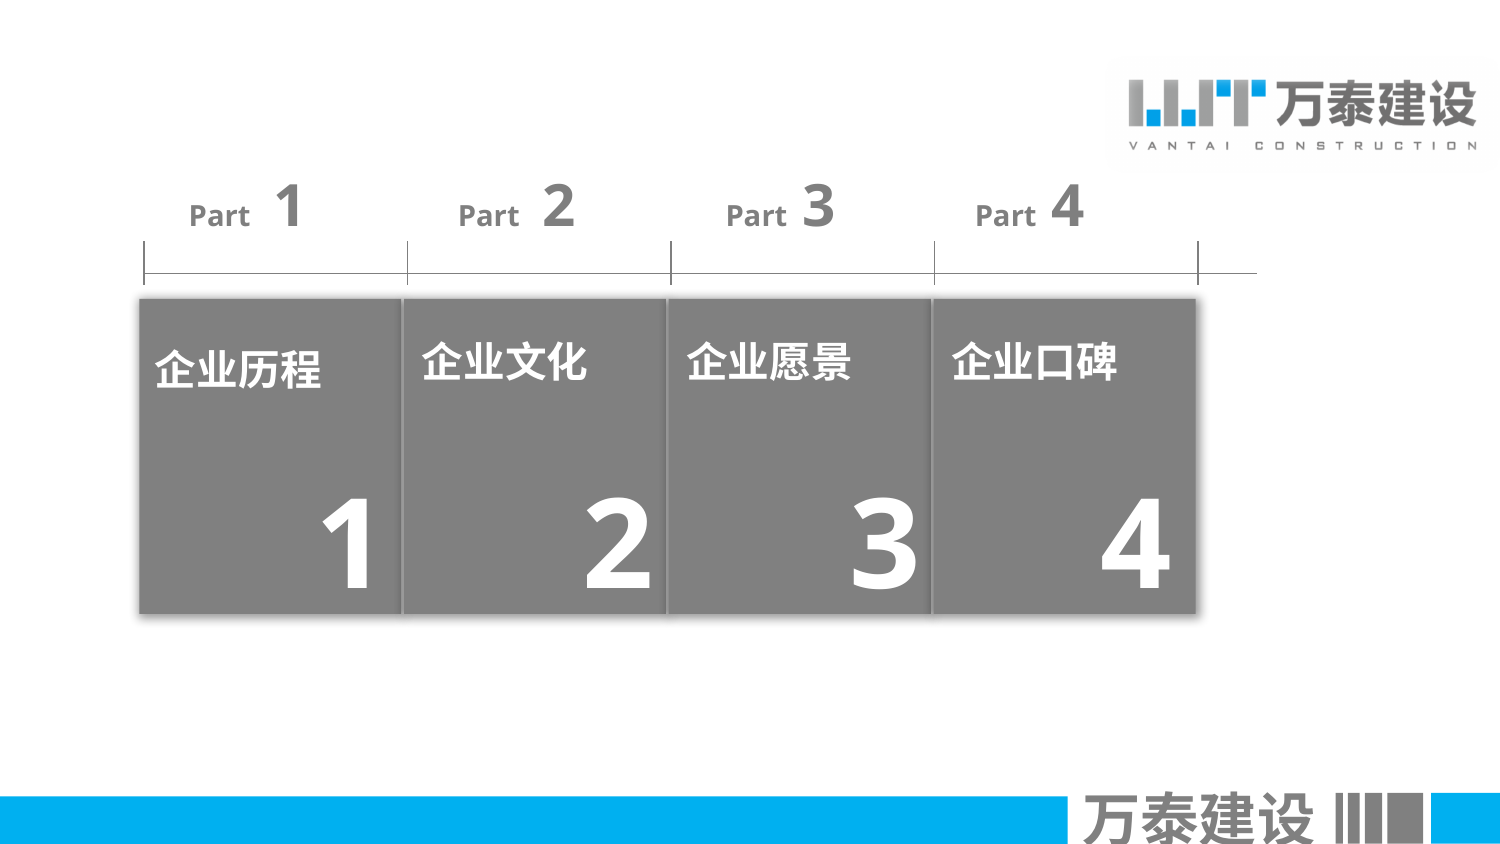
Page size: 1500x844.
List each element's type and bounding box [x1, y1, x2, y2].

text_box [138, 160, 1257, 671]
picture [1104, 55, 1500, 174]
text_box [0, 775, 1500, 844]
